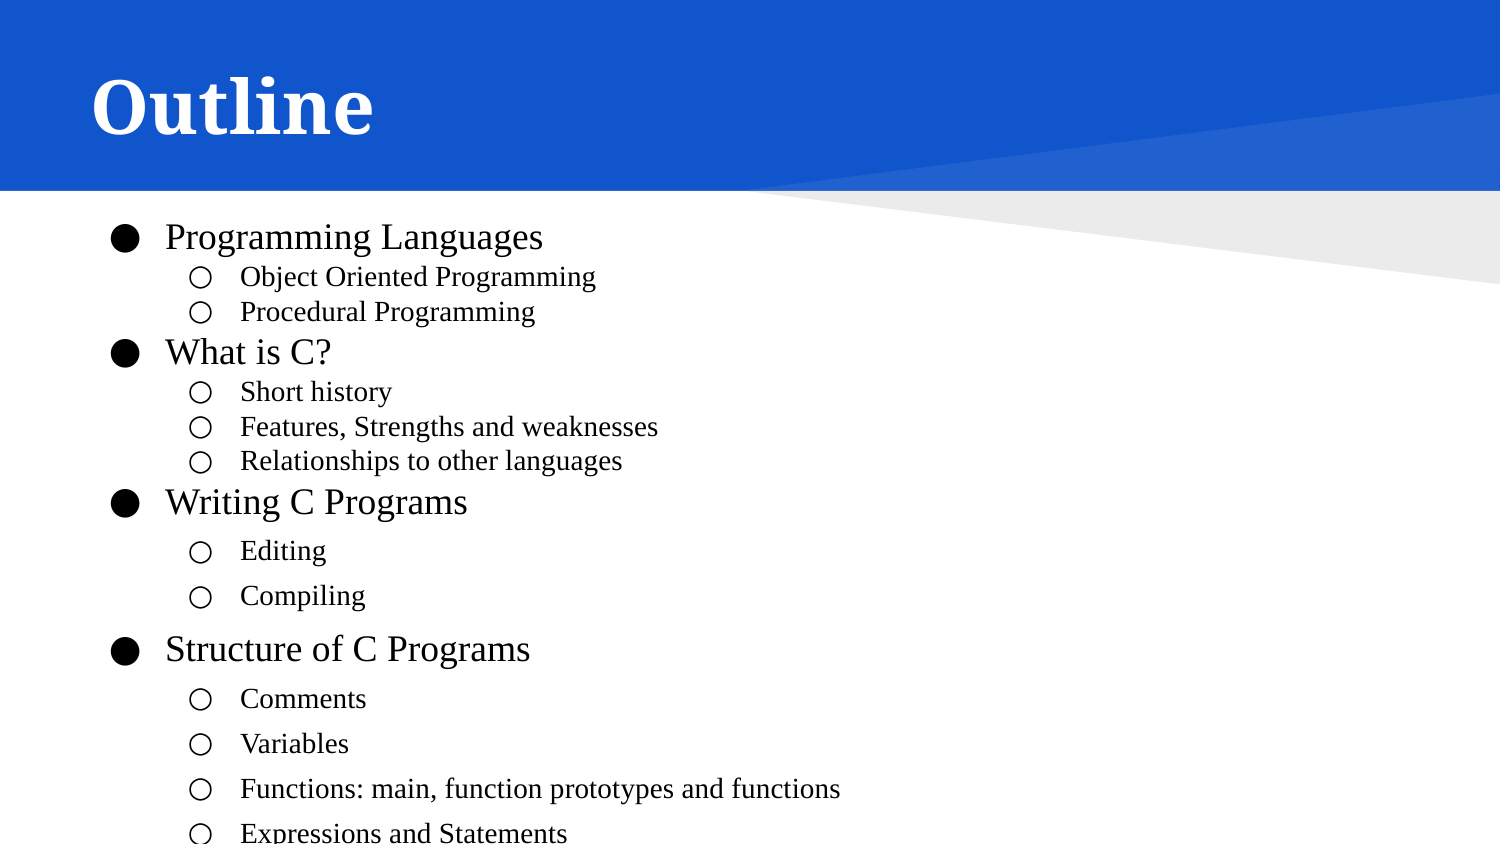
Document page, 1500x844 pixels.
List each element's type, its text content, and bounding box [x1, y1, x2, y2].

list Programming Languages Object Oriented Programming Procedural Programming What is C? Short history Features, Strengths and weaknesses Relationships to other languages Writing C Programs Editing Compiling Structure of C Programs Comments Variables Functions: main, function prototypes and functions Expressions and Statements [75, 196, 1425, 808]
title Outline [75, 33, 1425, 175]
